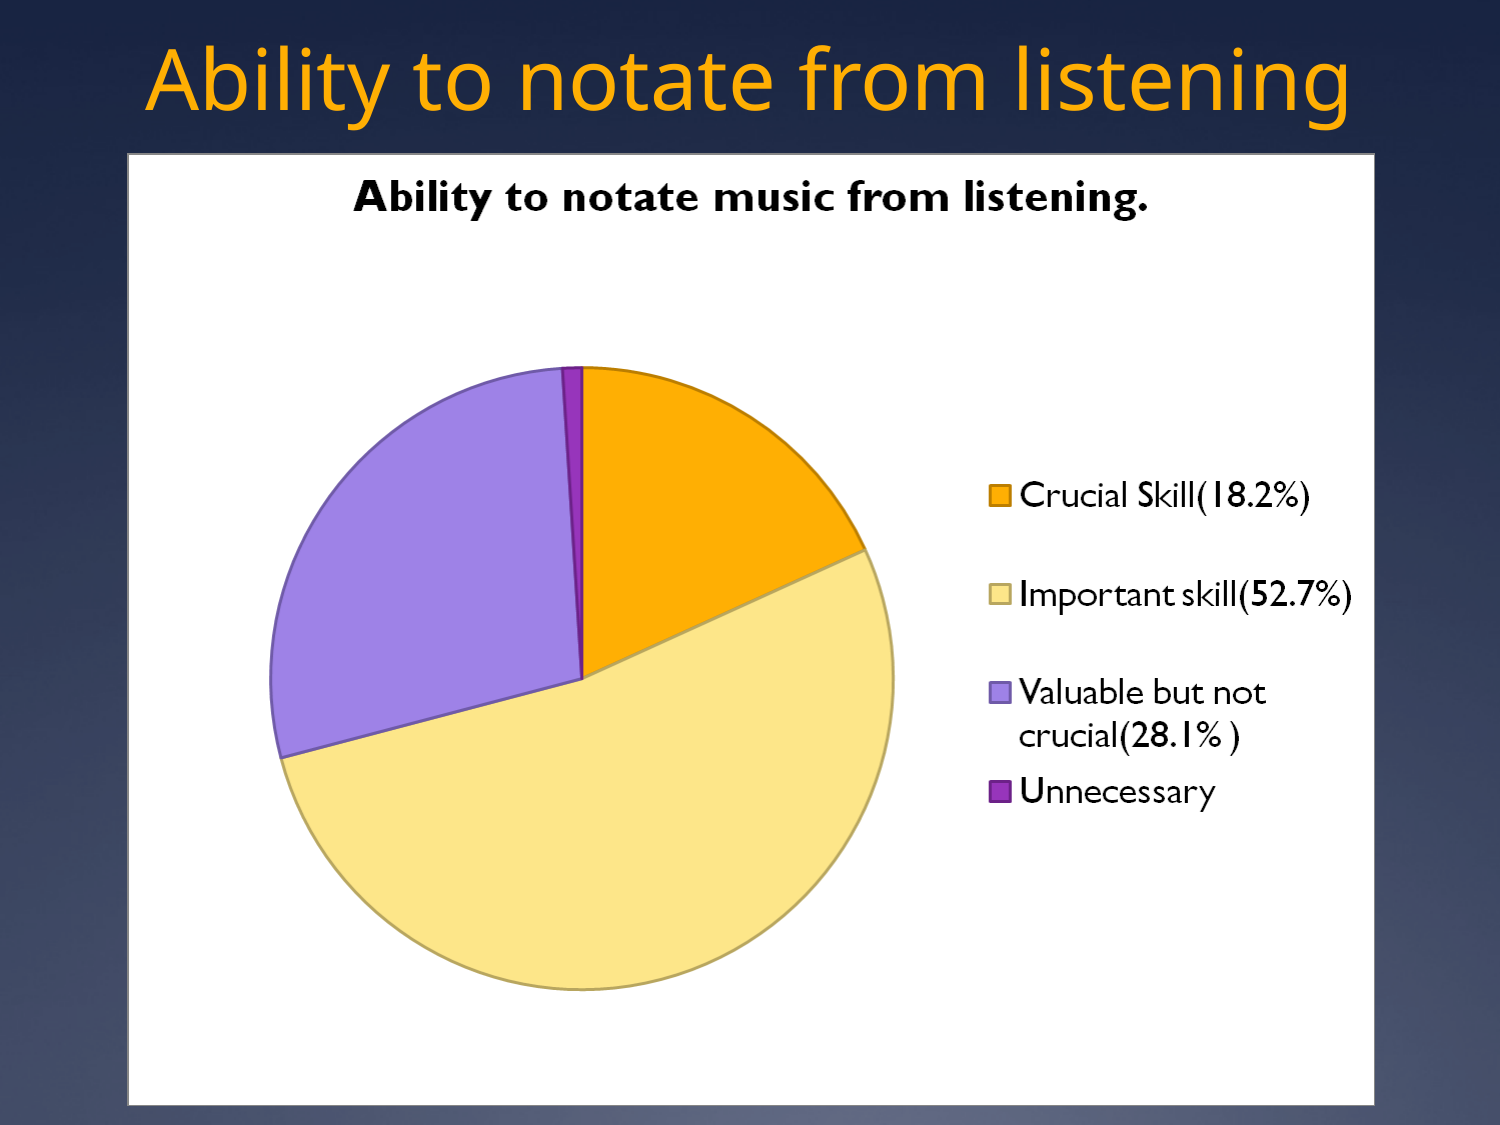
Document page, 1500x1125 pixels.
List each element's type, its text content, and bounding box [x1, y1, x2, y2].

title Ability to notate from listening [100, 17, 1400, 136]
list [126, 152, 1376, 1107]
